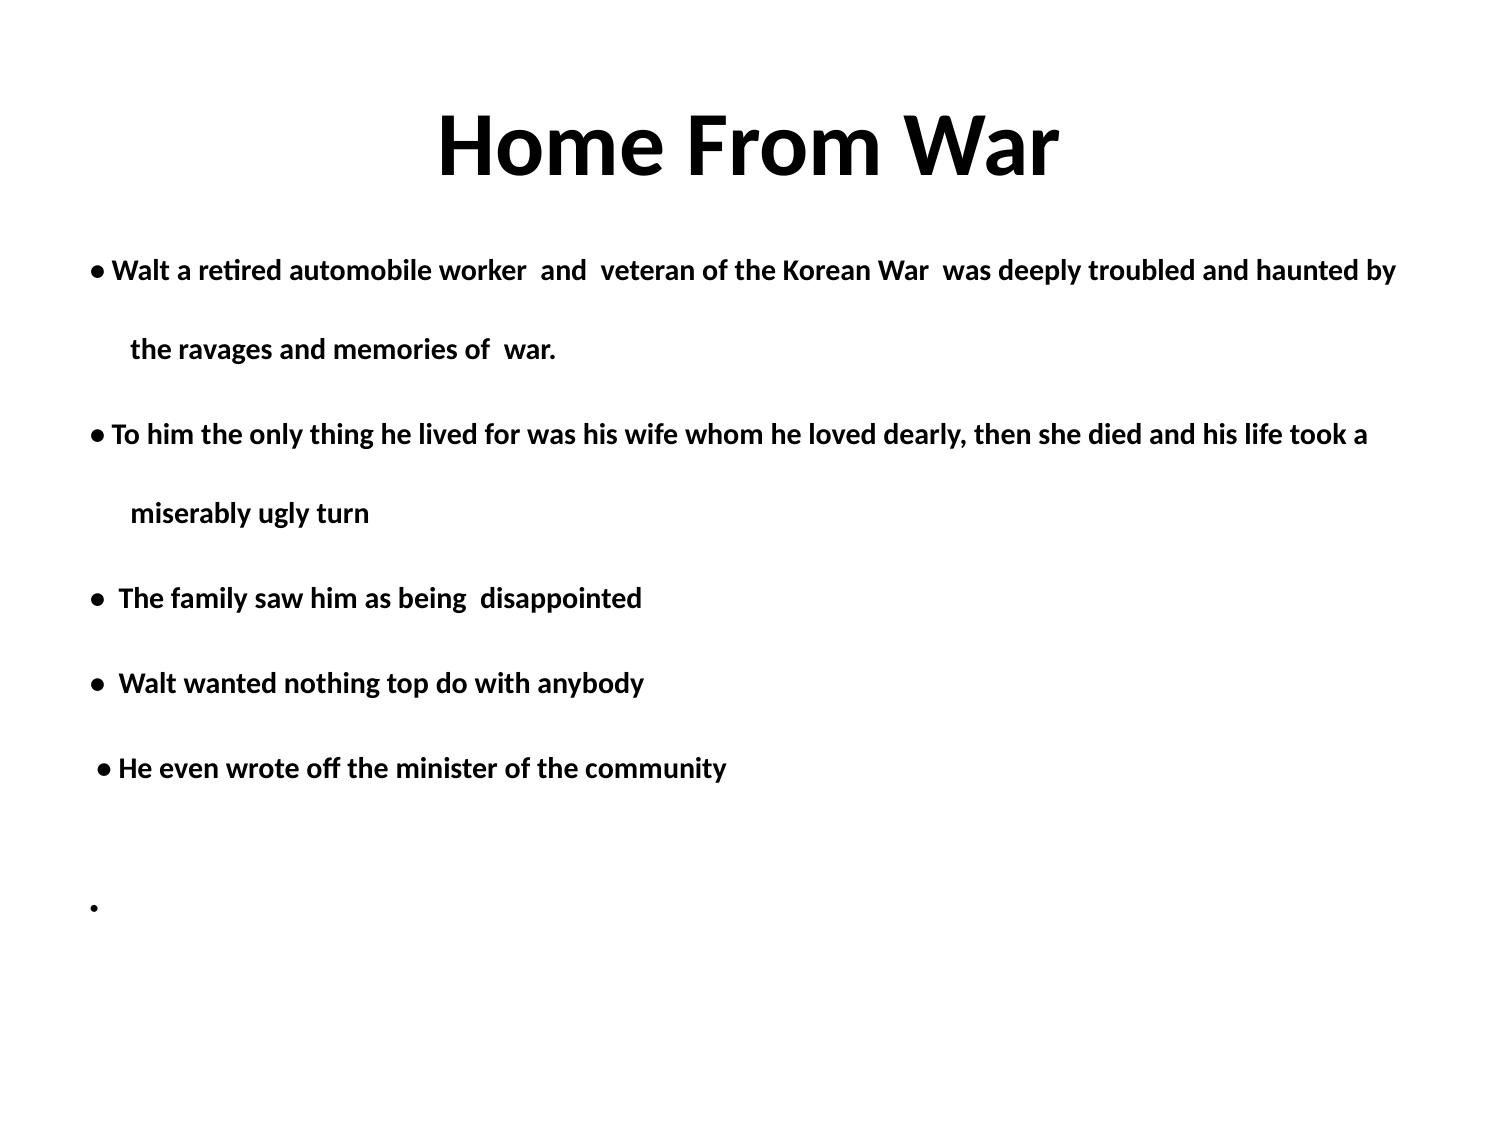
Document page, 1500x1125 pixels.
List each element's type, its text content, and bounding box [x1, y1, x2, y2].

list • Walt a retired automobile worker and veteran of the Korean War was deeply troubled and haunted by the ravages and memories of war. • To him the only thing he lived for was his wife whom he loved dearly, then she died and his life took a miserably ugly turn • The family saw him as being disappointed • Walt wanted nothing top do with anybody • He even wrote off the minister of the community • [75, 200, 1425, 1005]
title Home From War [75, 45, 1425, 200]
